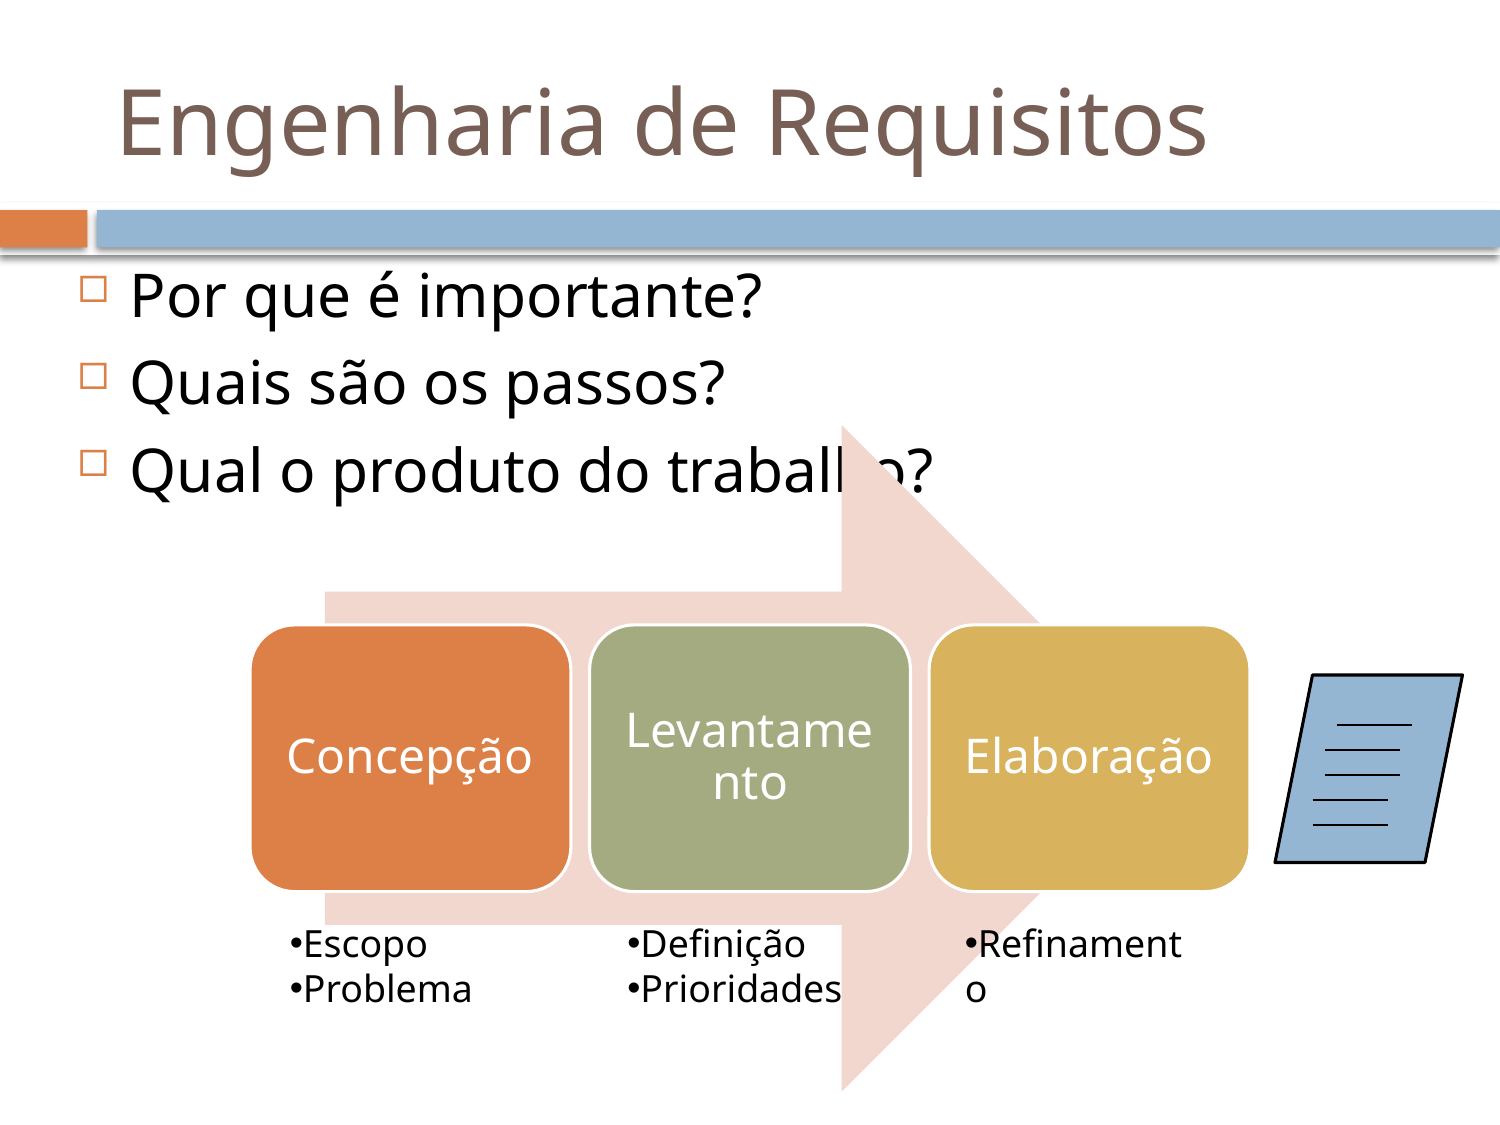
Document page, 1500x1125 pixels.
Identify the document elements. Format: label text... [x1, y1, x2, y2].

text_box [1400, 673, 1465, 865]
title Engenharia de Requisitos [100, 37, 1438, 200]
list Por que é importante? Quais são os passos? Qual o produto do trabalho? [62, 249, 1400, 988]
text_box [249, 424, 1251, 1092]
